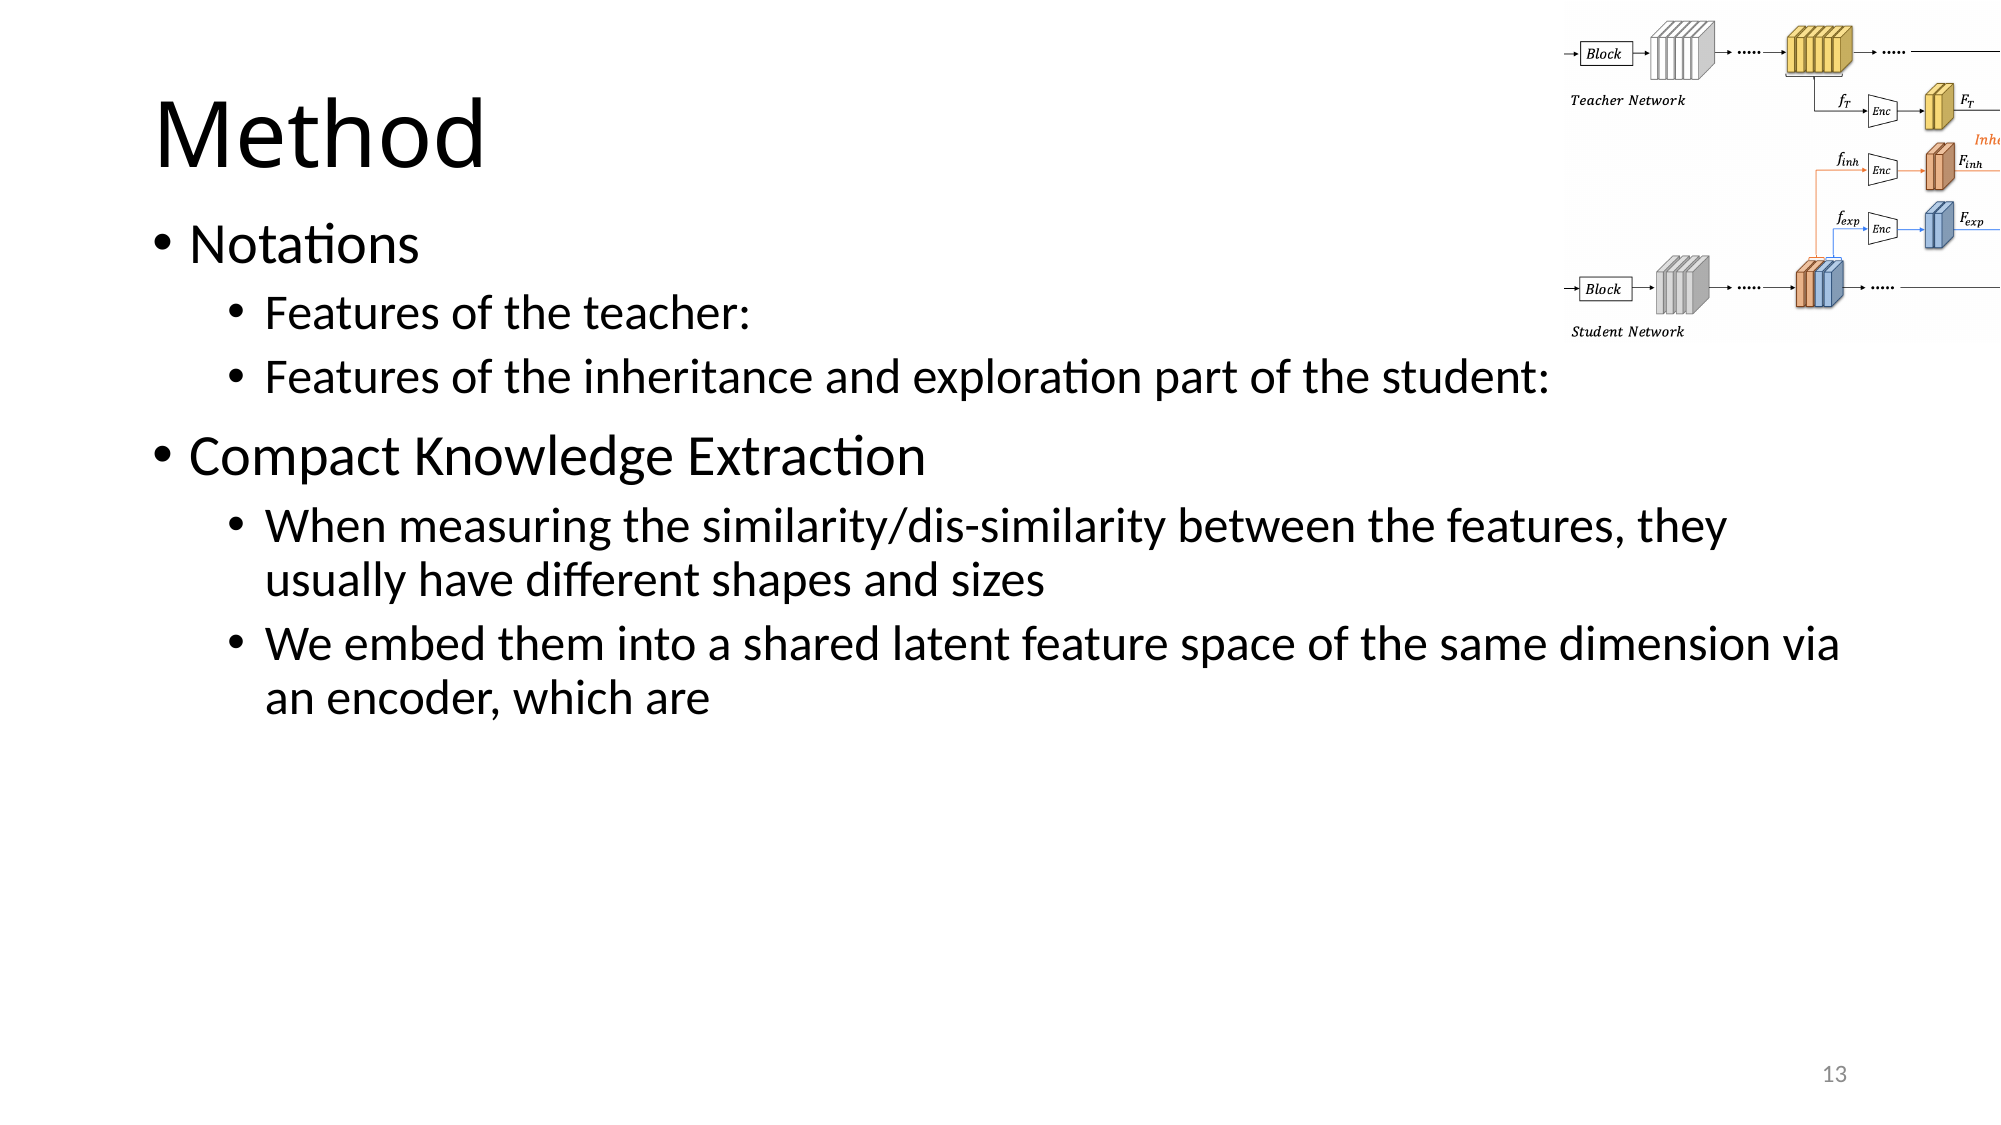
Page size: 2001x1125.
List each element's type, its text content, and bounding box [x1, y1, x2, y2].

title Method [137, 28, 1564, 247]
slide_number 13 [1412, 1042, 1863, 1103]
picture [1564, 1, 2000, 343]
